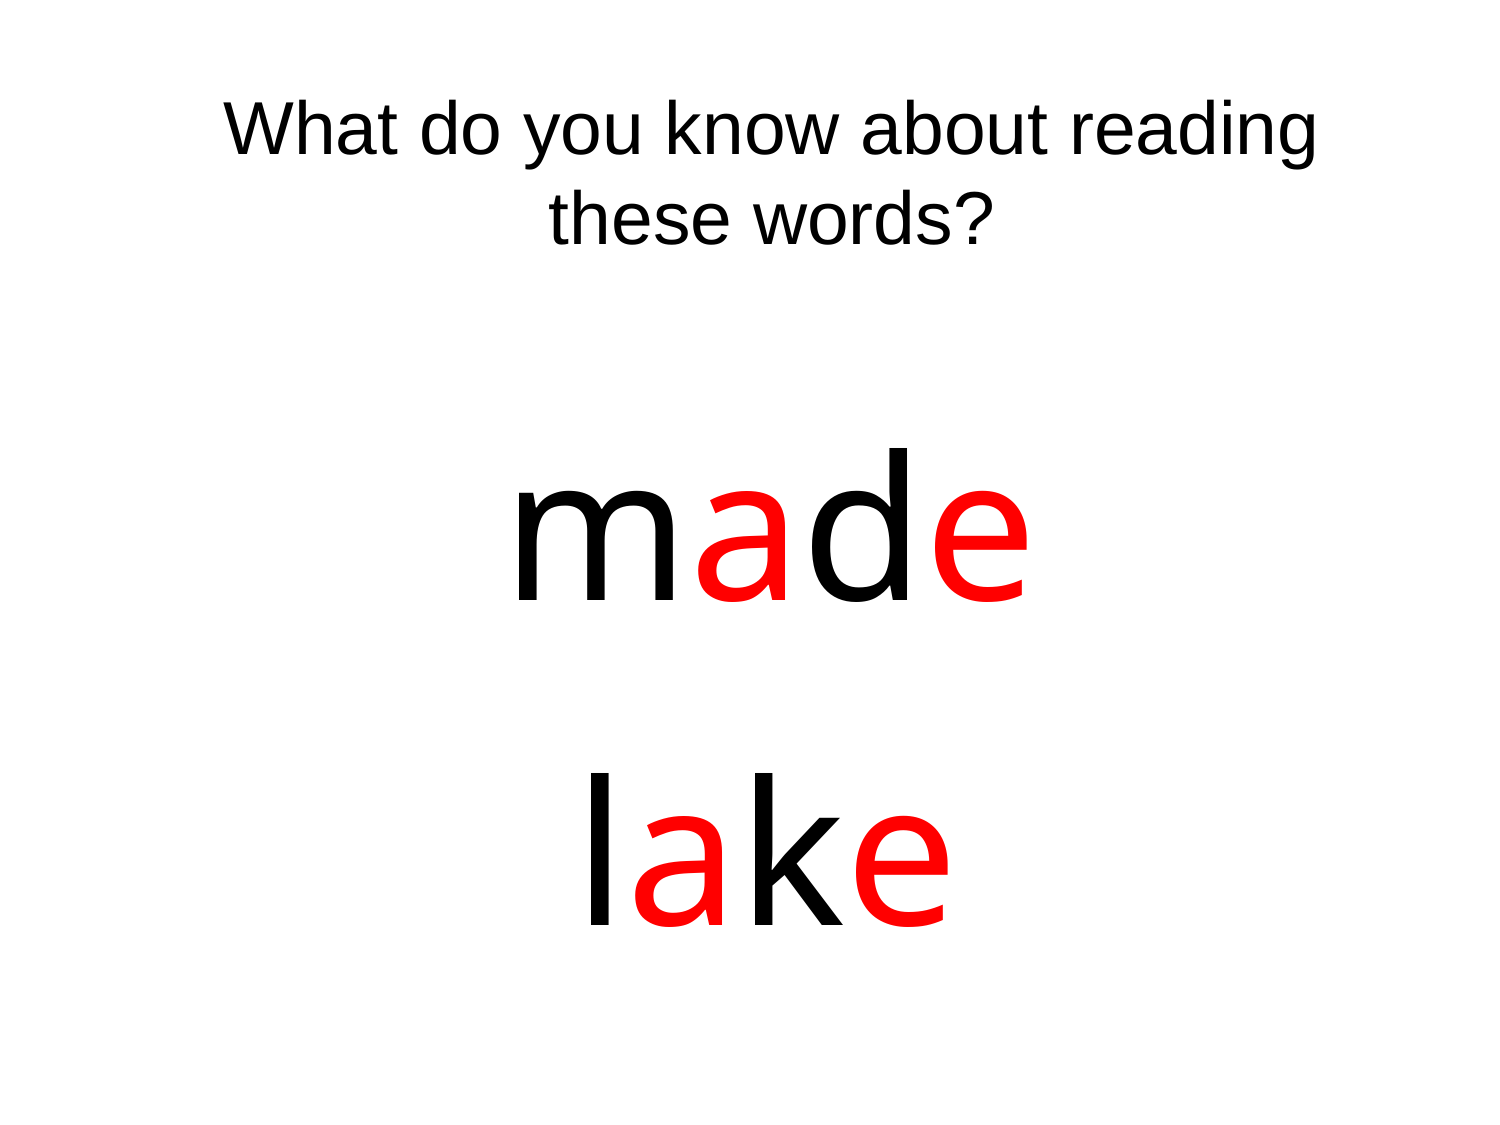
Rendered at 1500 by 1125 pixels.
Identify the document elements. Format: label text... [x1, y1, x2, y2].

text_box What do you know about reading these words? [134, 49, 1410, 291]
title made [132, 399, 1408, 642]
text_box lake [128, 725, 1404, 967]
